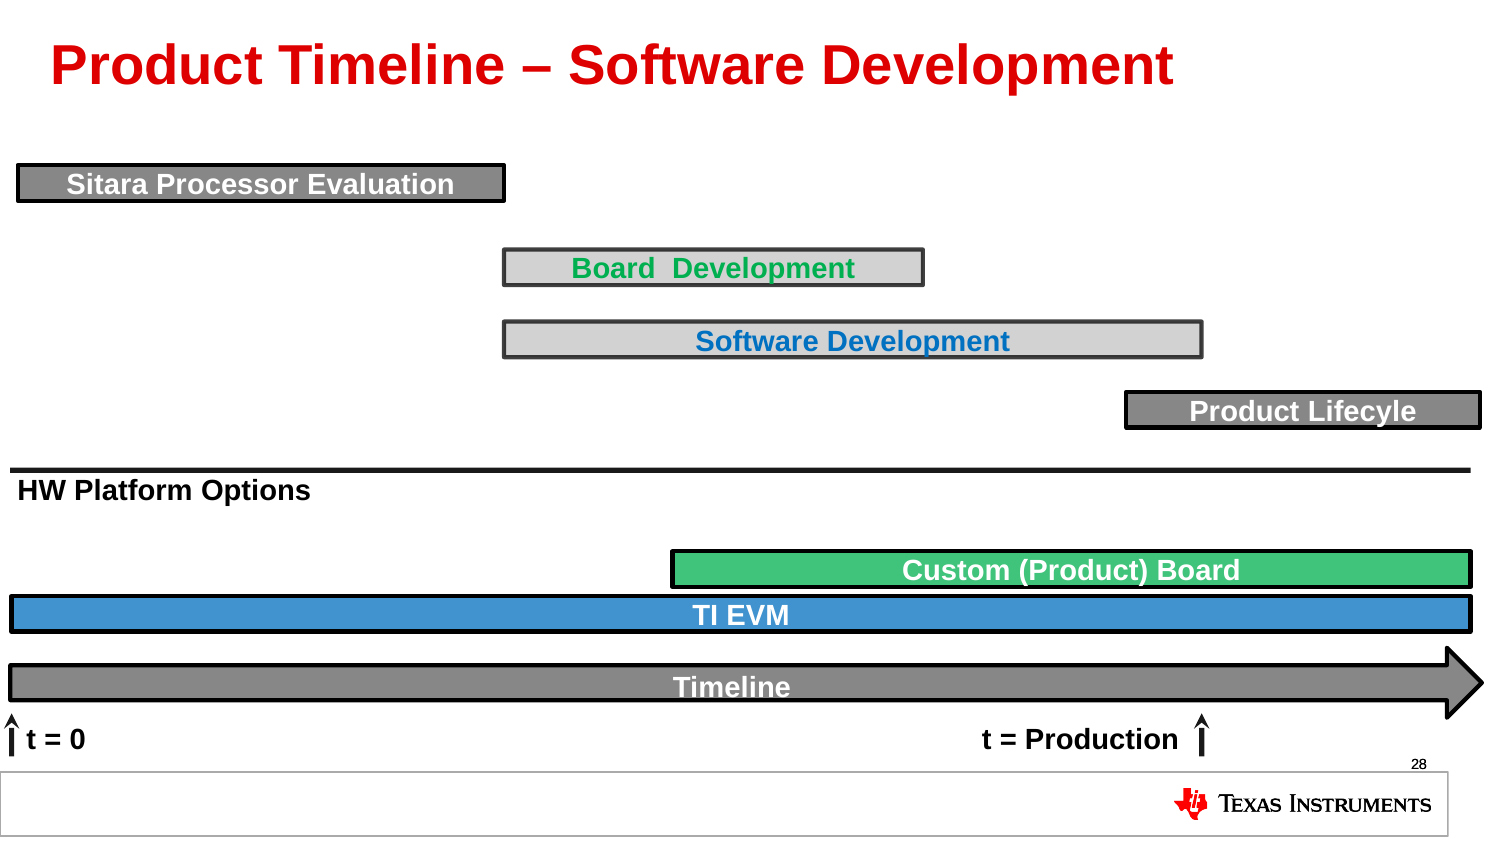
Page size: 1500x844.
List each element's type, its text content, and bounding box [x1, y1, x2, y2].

text_box t = 0 [11, 713, 101, 763]
text_box 28 [1089, 748, 1440, 774]
picture [1174, 788, 1431, 820]
text_box t = Production [966, 713, 1194, 763]
text_box Software Development [502, 319, 1204, 359]
text_box Sitara Processor Evaluation [16, 163, 506, 203]
text_box Timeline [8, 645, 1484, 720]
text_box Board Development [502, 247, 925, 287]
text_box Product Lifecyle [1124, 390, 1482, 430]
text_box HW Platform Options [2, 463, 327, 514]
text_box TI EVM [9, 594, 1473, 634]
title Product Timeline – Software Development [37, 17, 1426, 119]
text_box Custom (Product) Board [670, 549, 1473, 589]
